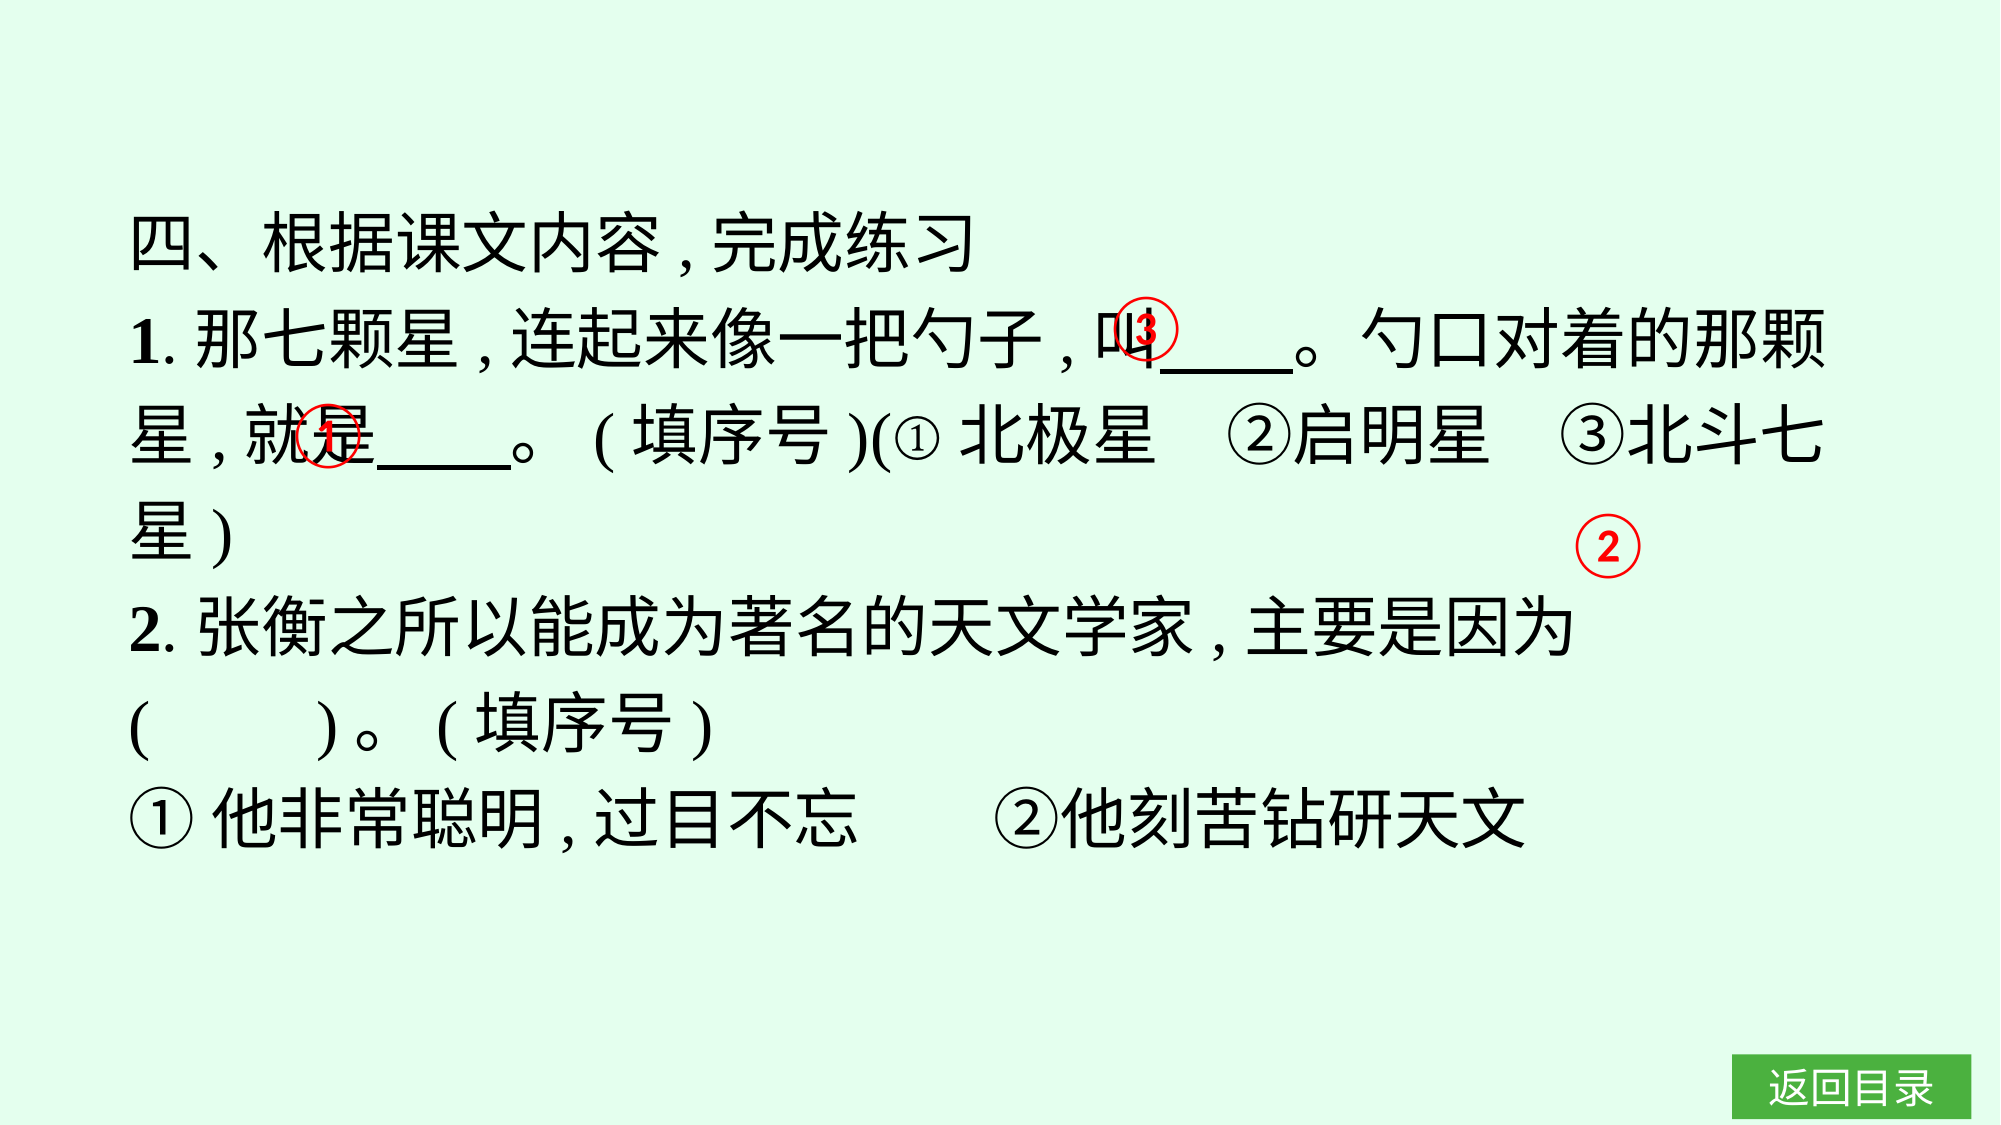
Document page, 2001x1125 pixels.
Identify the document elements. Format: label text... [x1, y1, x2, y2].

text_box ② [1549, 477, 1668, 588]
text_box 四、根据课文内容,完成练习 1.那七颗星,连起来像一把勺子,叫 。勺口对着的那颗星,就是 。(填序号)(①北极星 ②启明星 ③北斗七星) 2.张衡之所以能成为著名的天文学家,主要是因为( )。(填序号) ①他非常聪明,过目不忘 ②他刻苦钻研天文 [113, 177, 1887, 864]
text_box ① [269, 367, 388, 478]
text_box ③ [1087, 260, 1206, 372]
